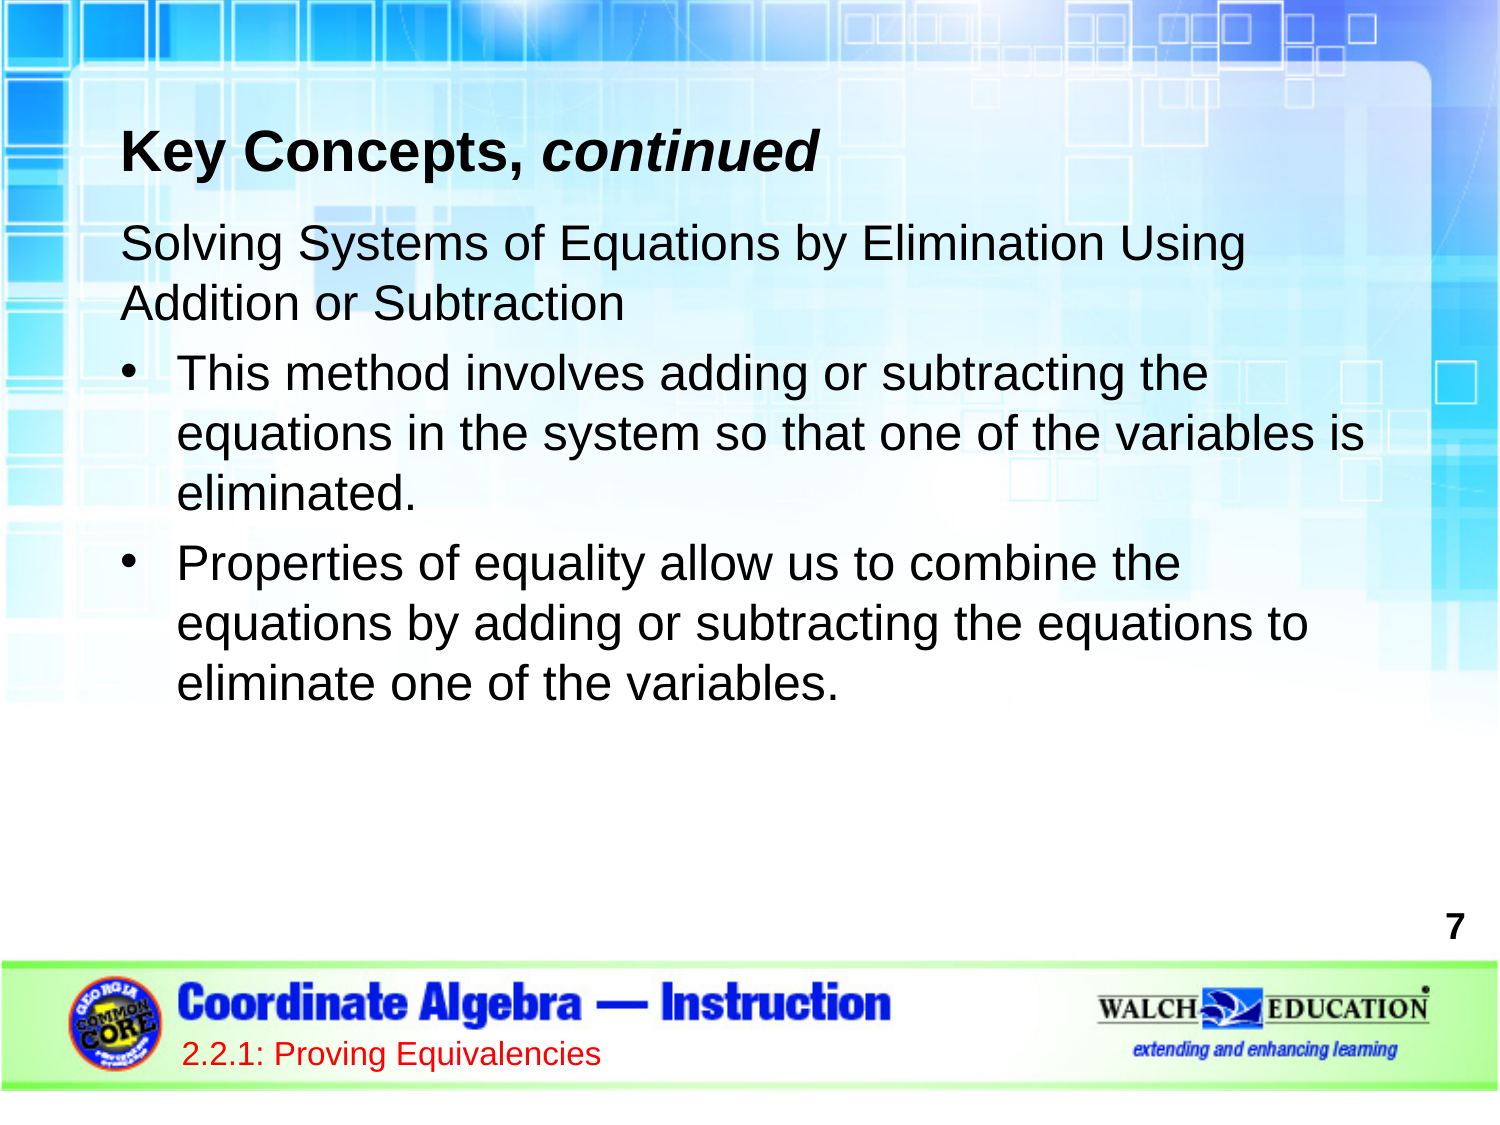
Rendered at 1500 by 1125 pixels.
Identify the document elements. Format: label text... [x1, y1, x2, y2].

subtitle Key Concepts, continued Solving Systems of Equations by Elimination Using Addition or Subtraction This method involves adding or subtracting the equations in the system so that one of the variables is eliminated. Properties of equality allow us to combine the equations by adding or subtracting the equations to eliminate one of the variables. [105, 105, 1394, 925]
picture [1, 0, 1500, 1091]
list 2.2.1: Proving Equivalencies [166, 1024, 1074, 1069]
slide_number 7 [1361, 901, 1481, 949]
